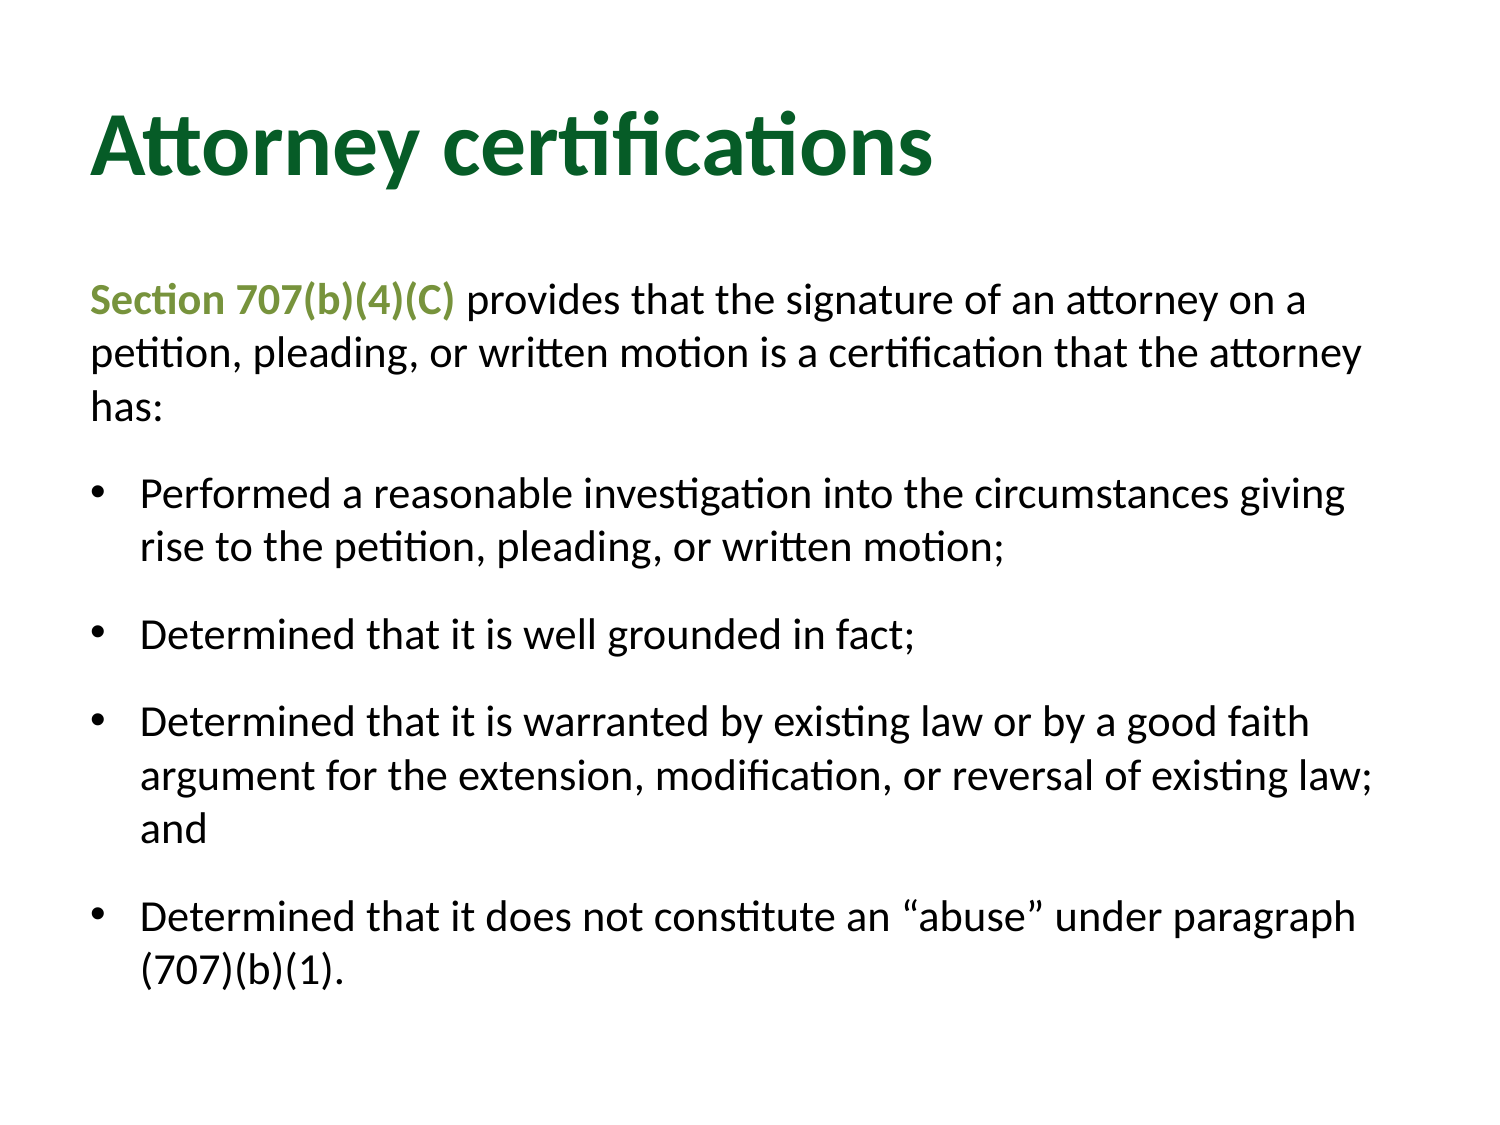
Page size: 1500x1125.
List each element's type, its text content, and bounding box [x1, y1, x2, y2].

title Attorney certifications [75, 45, 1425, 233]
list Section 707(b)(4)(C) provides that the signature of an attorney on a petition, pleading, or written motion is a certification that the attorney has: Performed a reasonable investigation into the circumstances giving rise to the petition, pleading, or written motion; Determined that it is well grounded in fact; Determined that it is warranted by existing law or by a good faith argument for the extension, modification, or reversal of existing law; and Determined that it does not constitute an “abuse” under paragraph (707)(b)(1). [75, 262, 1425, 1005]
